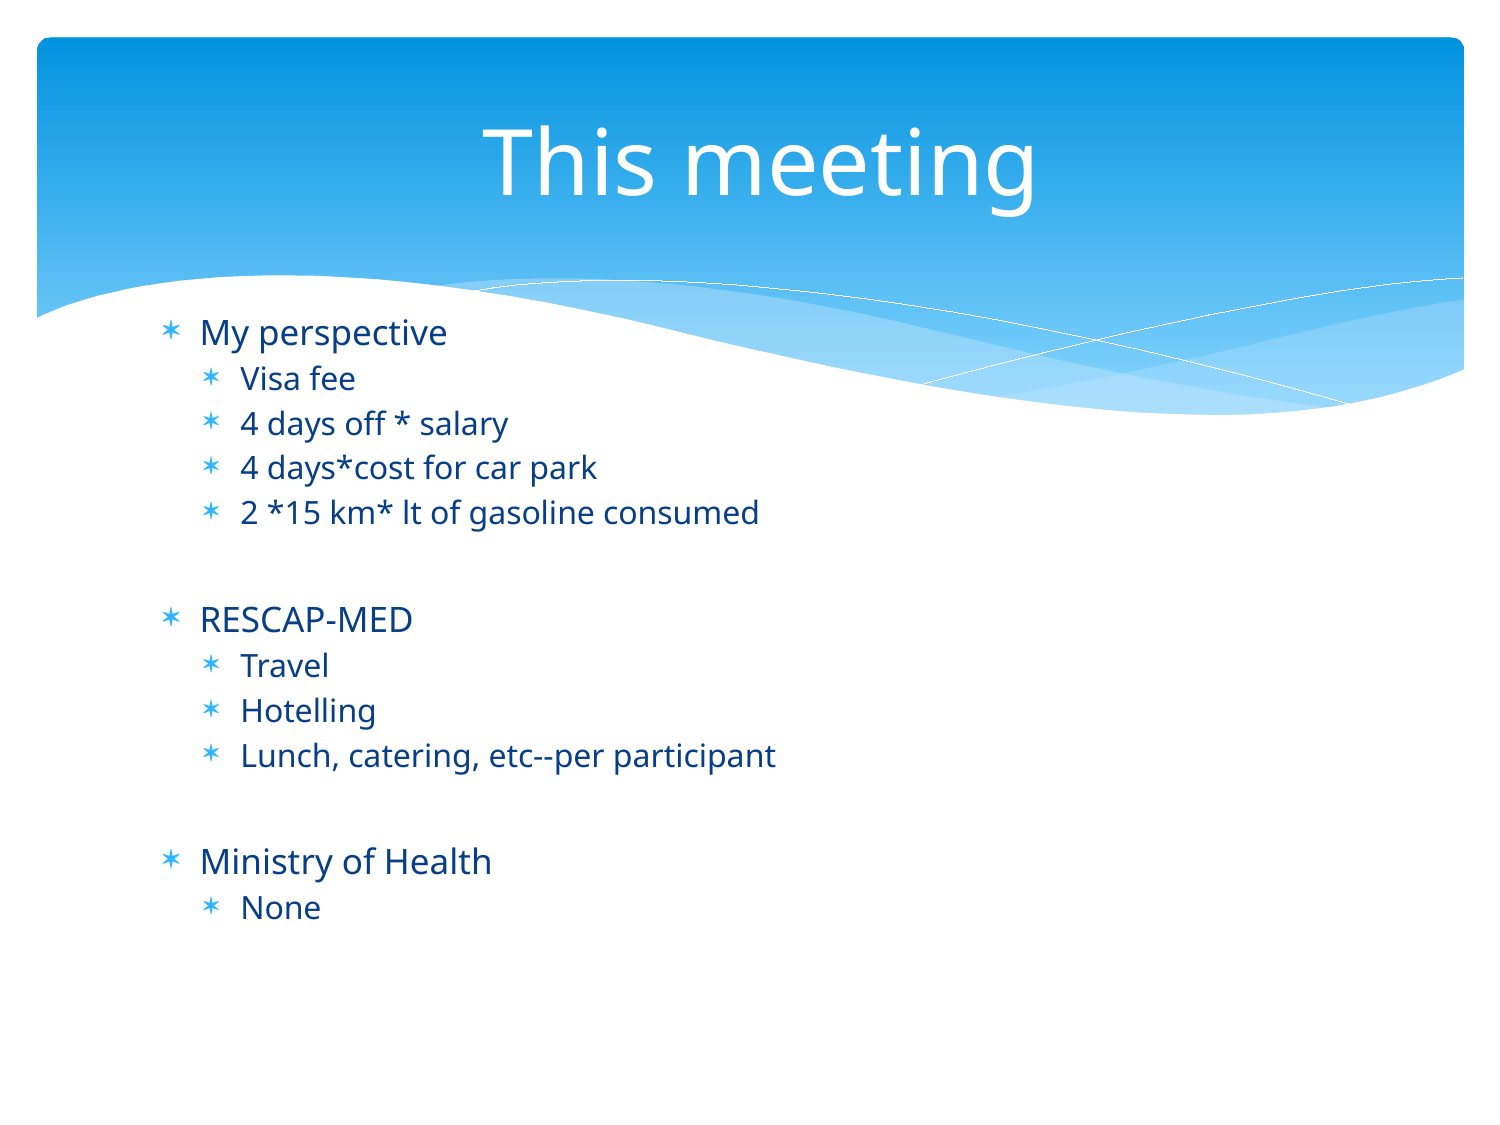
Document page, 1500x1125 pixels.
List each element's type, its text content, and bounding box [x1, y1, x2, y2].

list My perspective Visa fee 4 days off * salary 4 days*cost for car park 2 *15 km* lt of gasoline consumed RESCAP-MED Travel Hotelling Lunch, catering, etc--per participant Ministry of Health None [147, 302, 1363, 935]
title This meeting [75, 55, 1425, 261]
